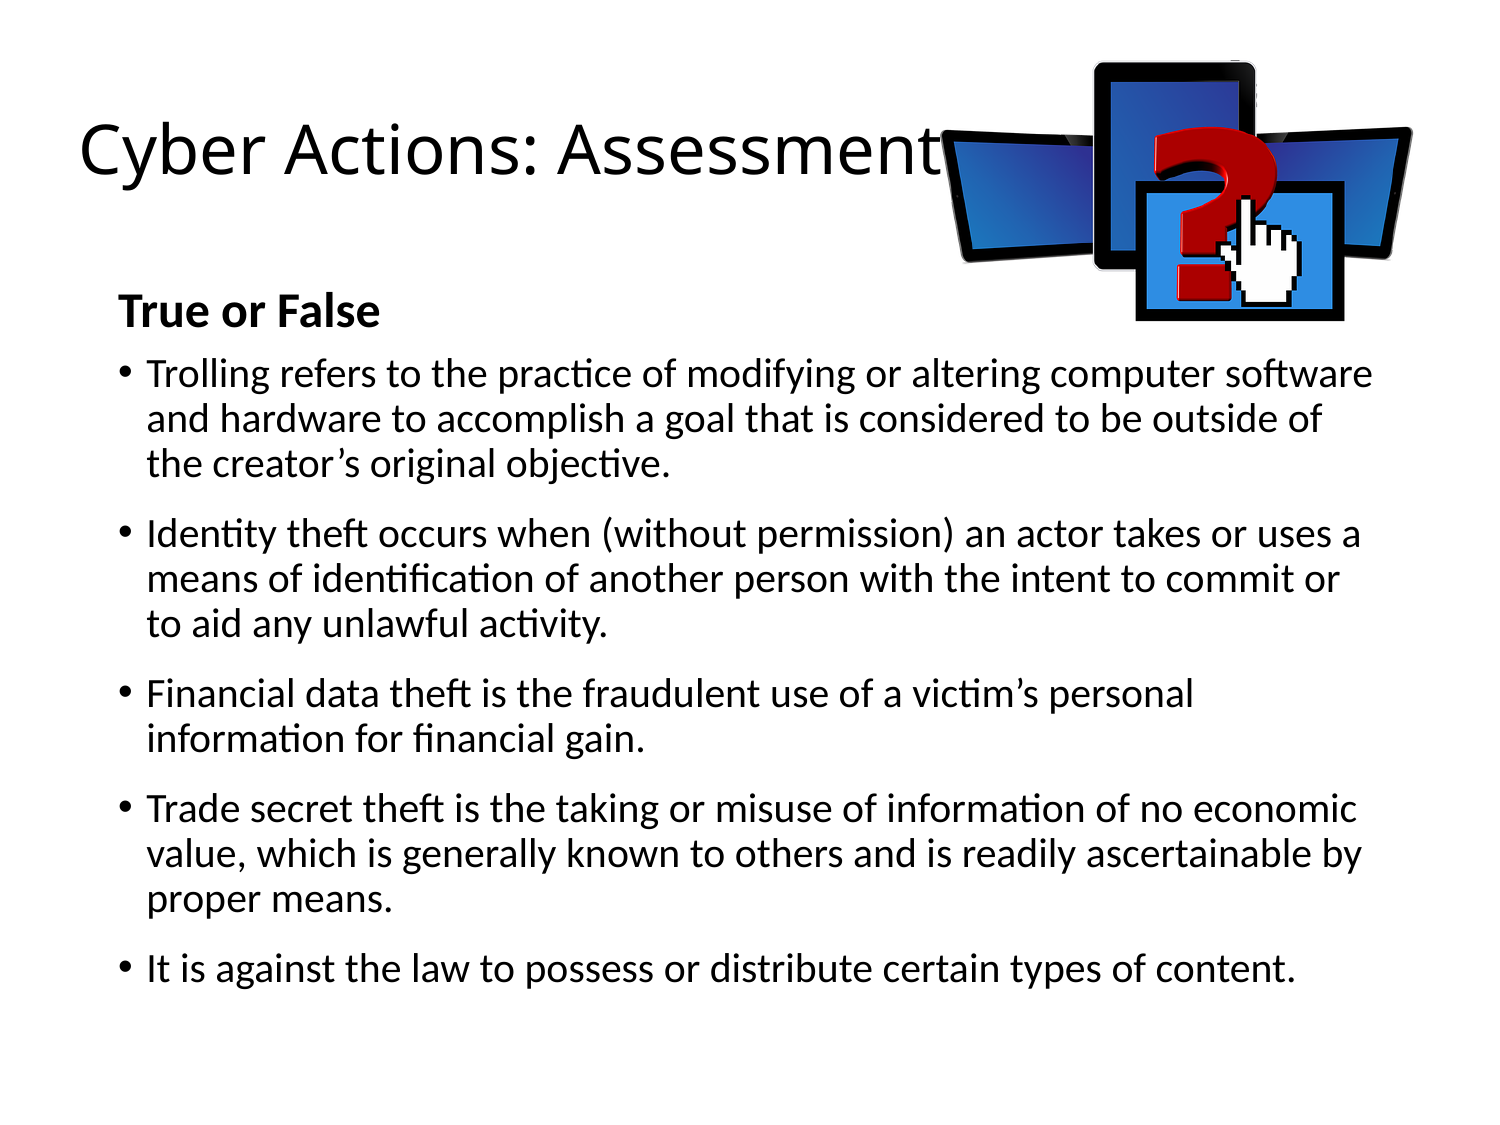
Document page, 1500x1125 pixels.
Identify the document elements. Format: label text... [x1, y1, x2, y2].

list True or False Trolling refers to the practice of modifying or altering computer software and hardware to accomplish a goal that is considered to be outside of the creator’s original objective. Identity theft occurs when (without permission) an actor takes or uses a means of identification of another person with the intent to commit or to aid any unlawful activity. Financial data theft is the fraudulent use of a victim’s personal information for financial gain. Trade secret theft is the taking or misuse of information of no economic value, which is generally known to others and is readily ascertainable by proper means. It is against the law to possess or distribute certain types of content. [102, 276, 1398, 1082]
picture [888, 26, 1477, 351]
title Cyber Actions: Assessment [63, 43, 888, 261]
